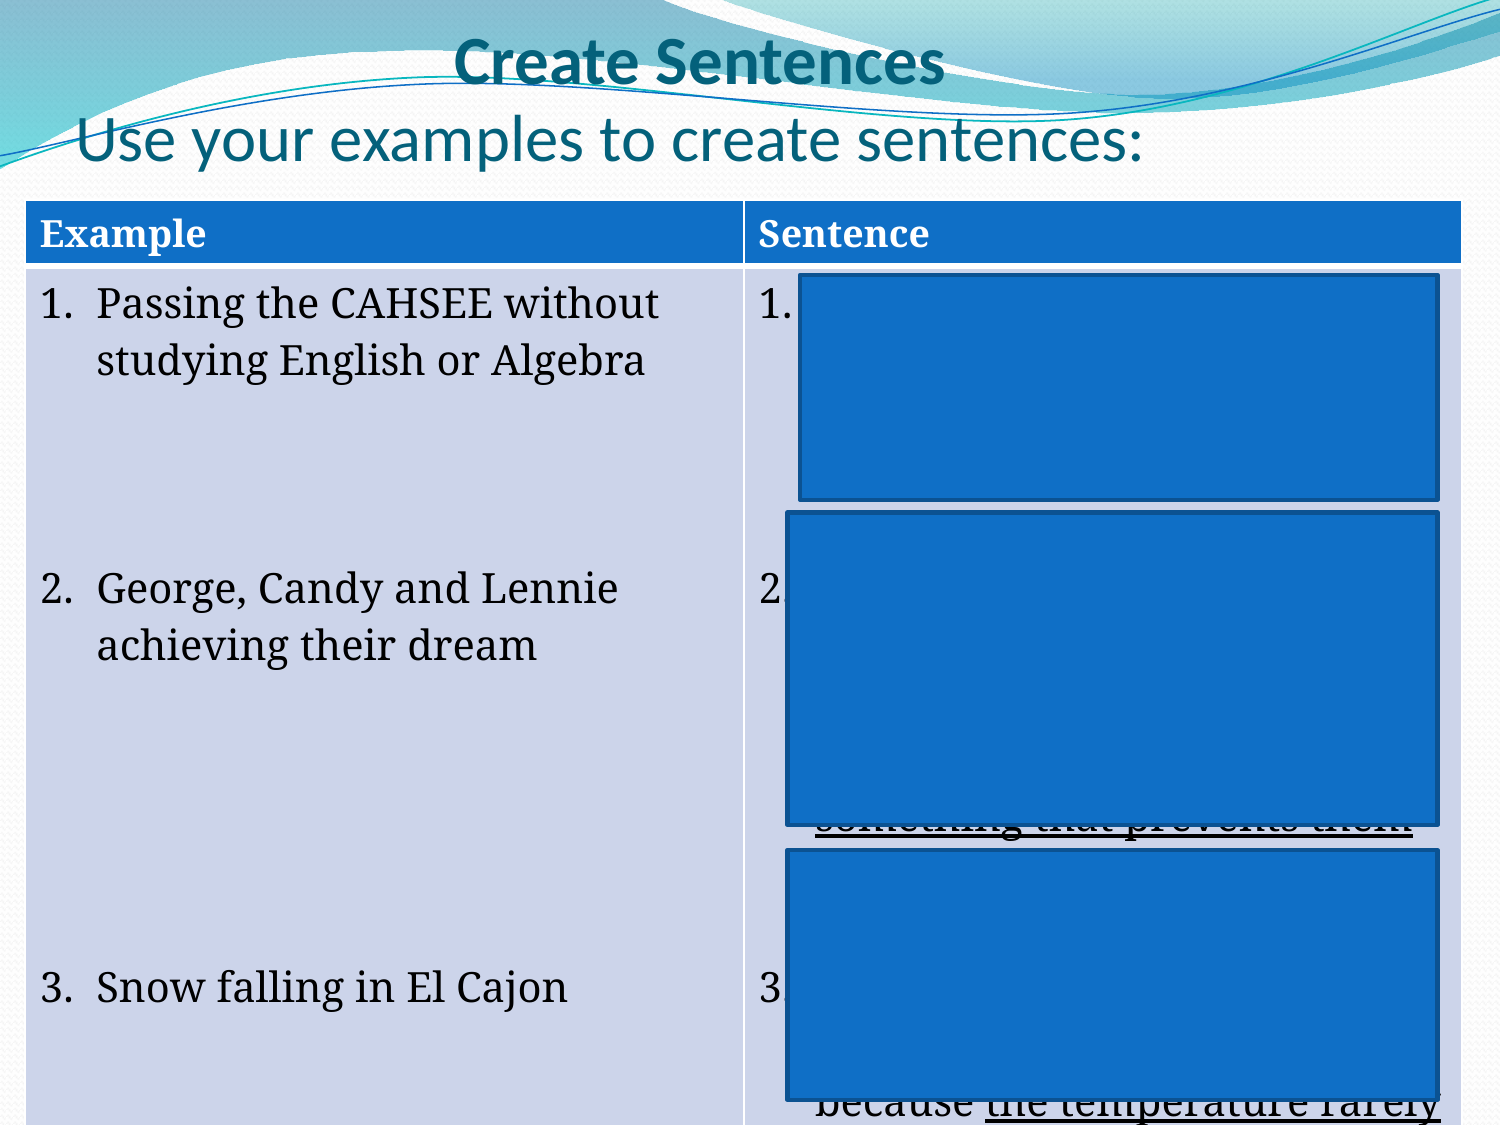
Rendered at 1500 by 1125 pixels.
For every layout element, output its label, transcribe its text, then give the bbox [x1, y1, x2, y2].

text_box [785, 510, 1440, 827]
text_box Create Sentences [0, 24, 1400, 138]
text_box [785, 848, 1440, 1102]
table_header Example [26, 201, 743, 263]
title Use your examples to create sentences: [75, 87, 1425, 178]
table_cell Passing the CAHSEE without studying English or Algebra George, Candy and Lennie achieving their dream Snow falling in El Cajon [26, 269, 743, 1125]
table_cell The belief that students will pass the CAHSEE without studying English or Algebra is implausible. The belief that George, Candy, and Lennie will achieve their dream is implausible because Lennie will always do something that prevents them from reaching it. It is implausible to believe that it will snow in El Cajon because the temperature rarely gets low enough. [745, 269, 1461, 1125]
table_header Sentence [745, 201, 1461, 263]
text_box [798, 273, 1440, 502]
